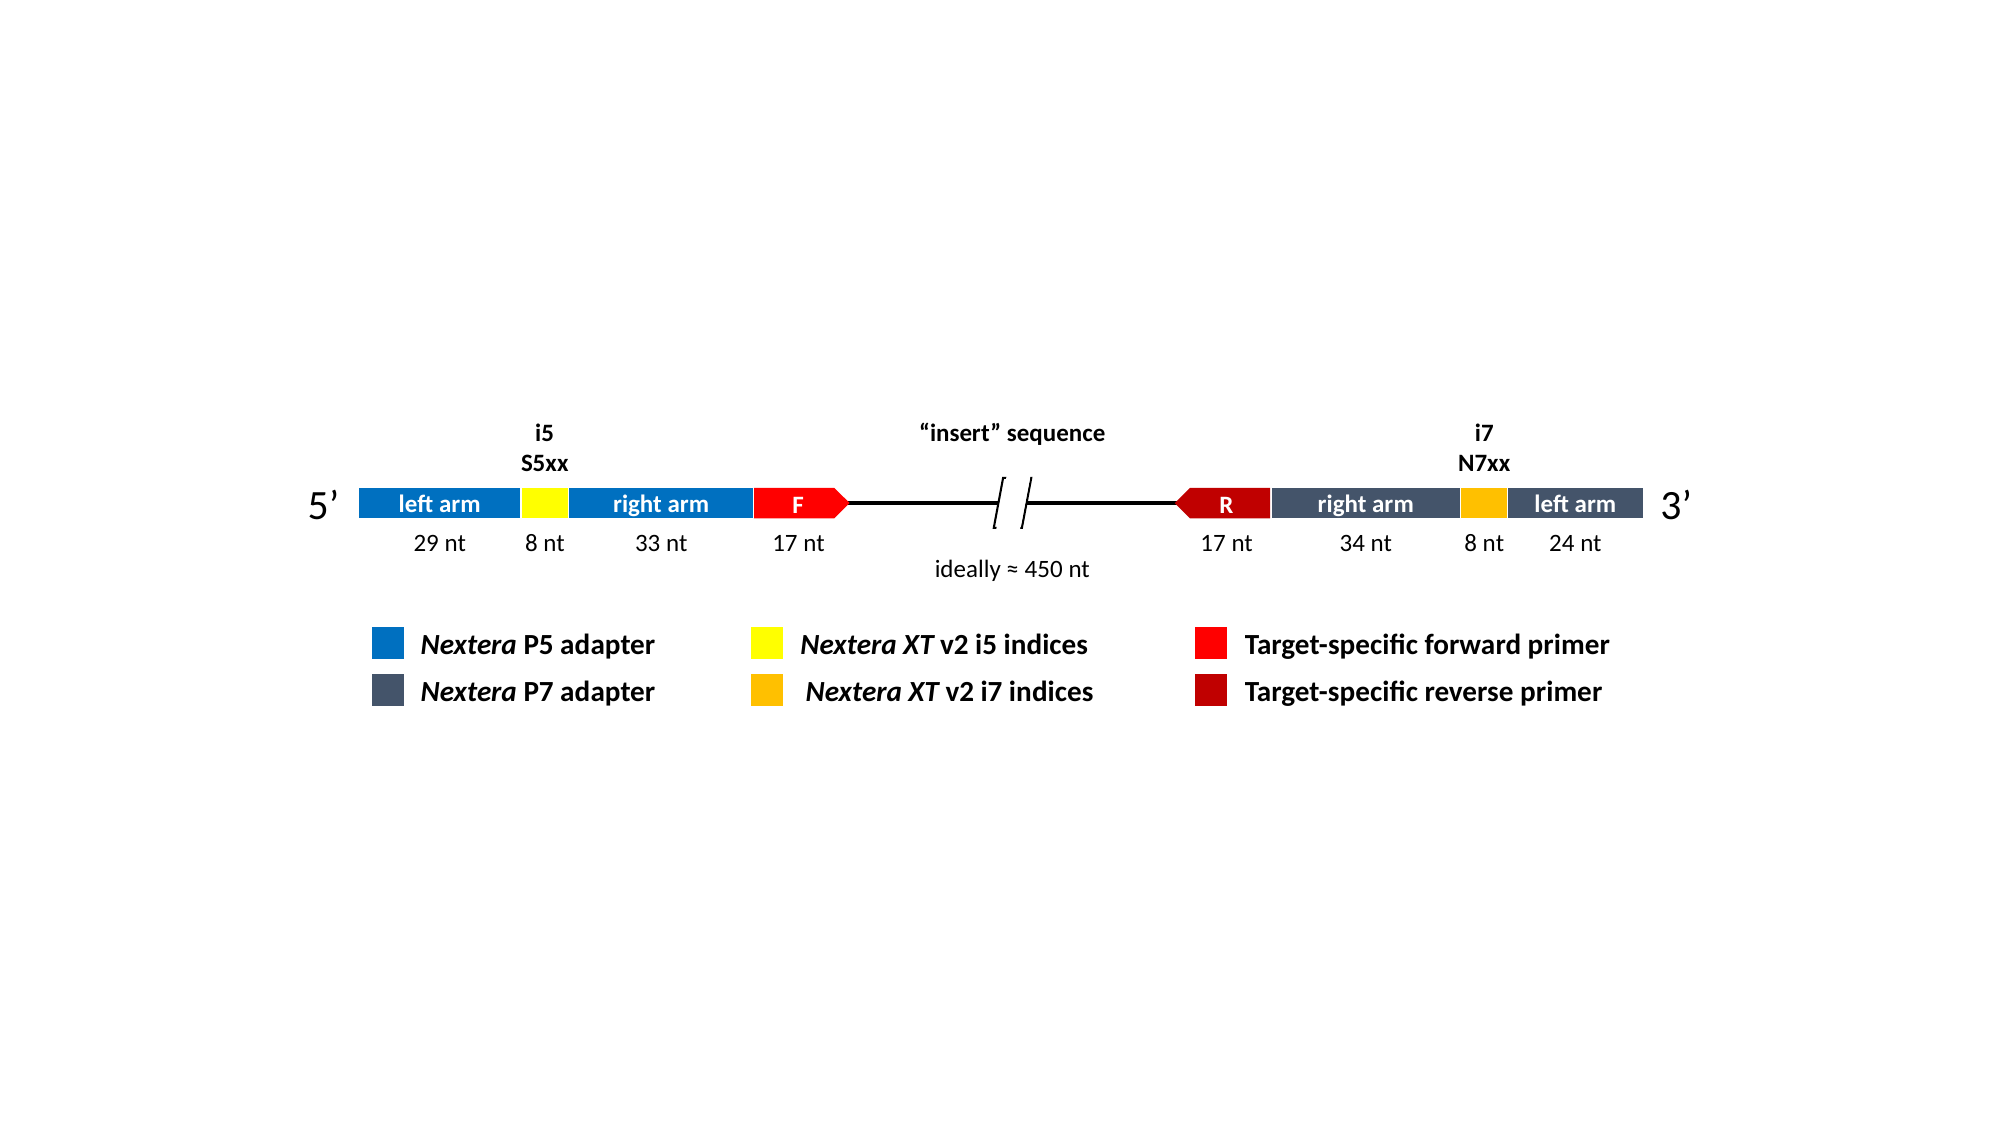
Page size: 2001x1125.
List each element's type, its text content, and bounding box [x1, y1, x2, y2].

text_box 29 nt [398, 519, 481, 565]
text_box 17 nt [757, 519, 840, 565]
text_box R [1174, 487, 1271, 519]
text_box ideally ≈ 450 nt [919, 544, 1106, 590]
text_box 34 nt [1324, 519, 1407, 565]
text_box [993, 473, 1032, 534]
text_box F [754, 487, 850, 519]
text_box 5’ [292, 470, 355, 536]
text_box i5 S5xx [506, 409, 584, 485]
text_box right arm [1272, 488, 1460, 518]
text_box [372, 618, 1628, 716]
text_box [1461, 488, 1507, 518]
text_box 33 nt [620, 519, 703, 565]
text_box right arm [569, 488, 753, 518]
text_box 24 nt [1534, 519, 1617, 565]
text_box 3’ [1645, 470, 1707, 536]
text_box 8 nt [1449, 519, 1519, 565]
text_box left arm [359, 488, 520, 518]
text_box left arm [1508, 488, 1643, 518]
text_box “insert” sequence [904, 409, 1121, 455]
text_box 17 nt [1185, 519, 1268, 565]
text_box [522, 488, 568, 518]
text_box 8 nt [510, 519, 580, 565]
text_box i7 N7xx [1443, 409, 1526, 485]
